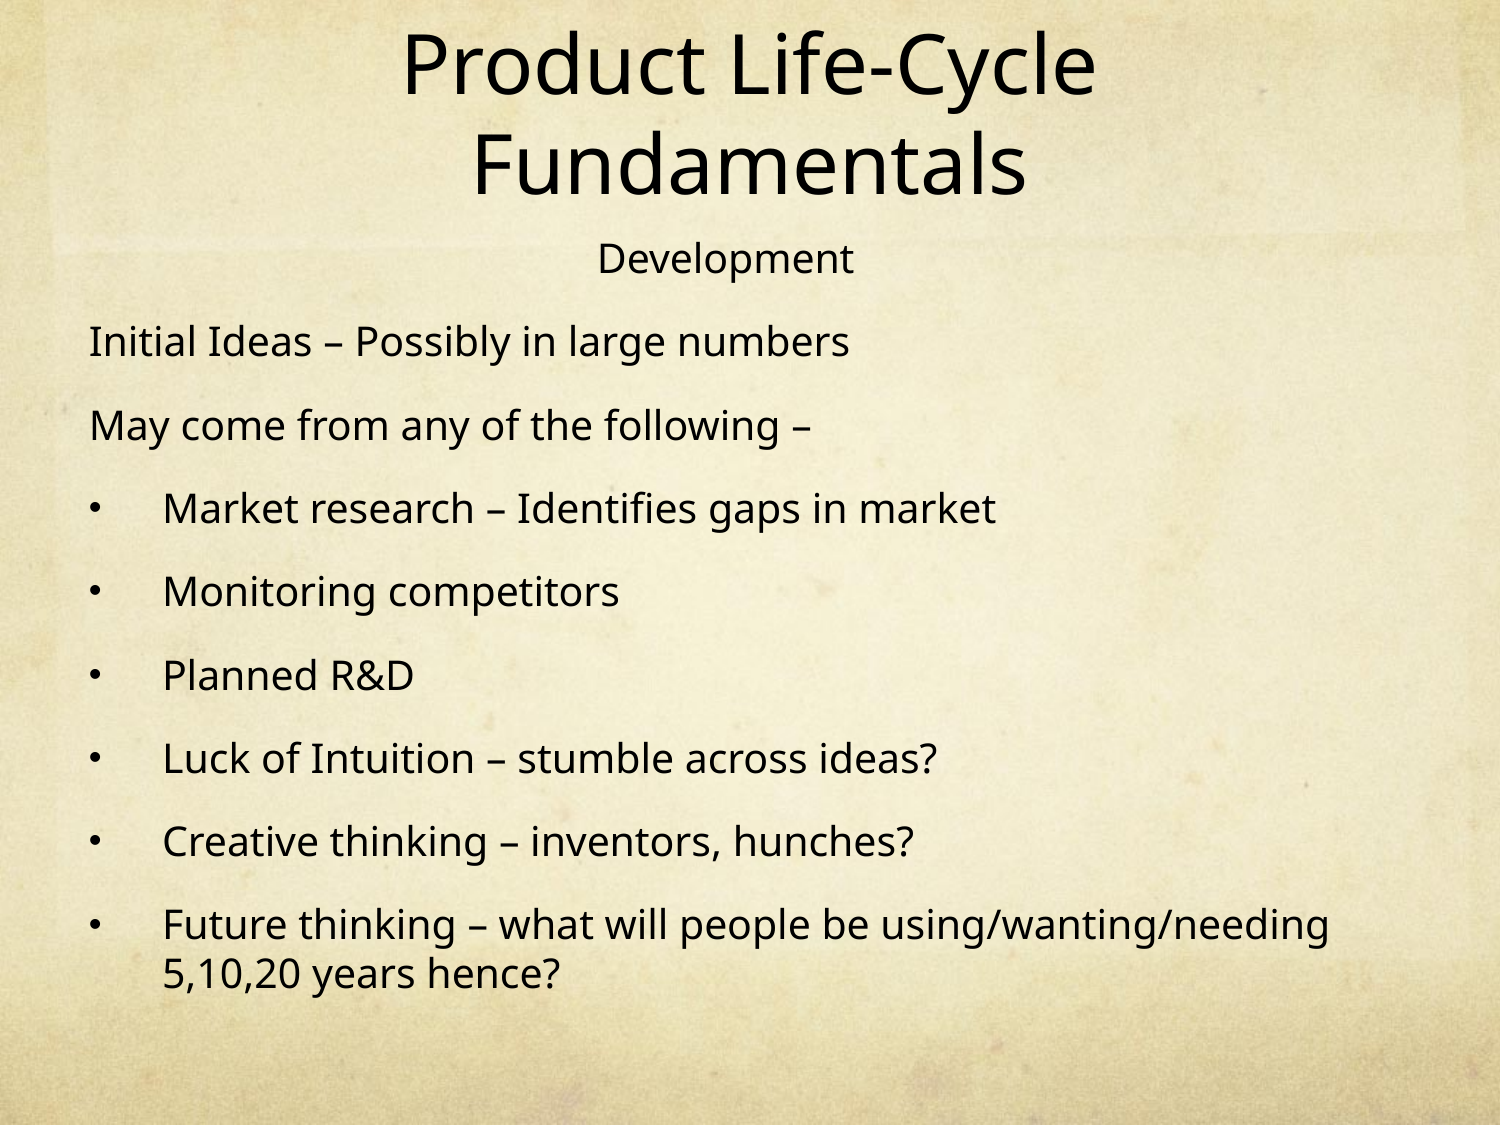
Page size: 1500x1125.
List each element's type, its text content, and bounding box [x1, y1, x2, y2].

list Development Initial Ideas – Possibly in large numbers May come from any of the following – Market research – Identifies gaps in market Monitoring competitors Planned R&D Luck of Intuition – stumble across ideas? Creative thinking – inventors, hunches? Future thinking – what will people be using/wanting/needing 5,10,20 years hence? [73, 225, 1378, 1014]
title Product Life-Cycle Fundamentals [150, 39, 1350, 183]
picture [0, 0, 1500, 1125]
